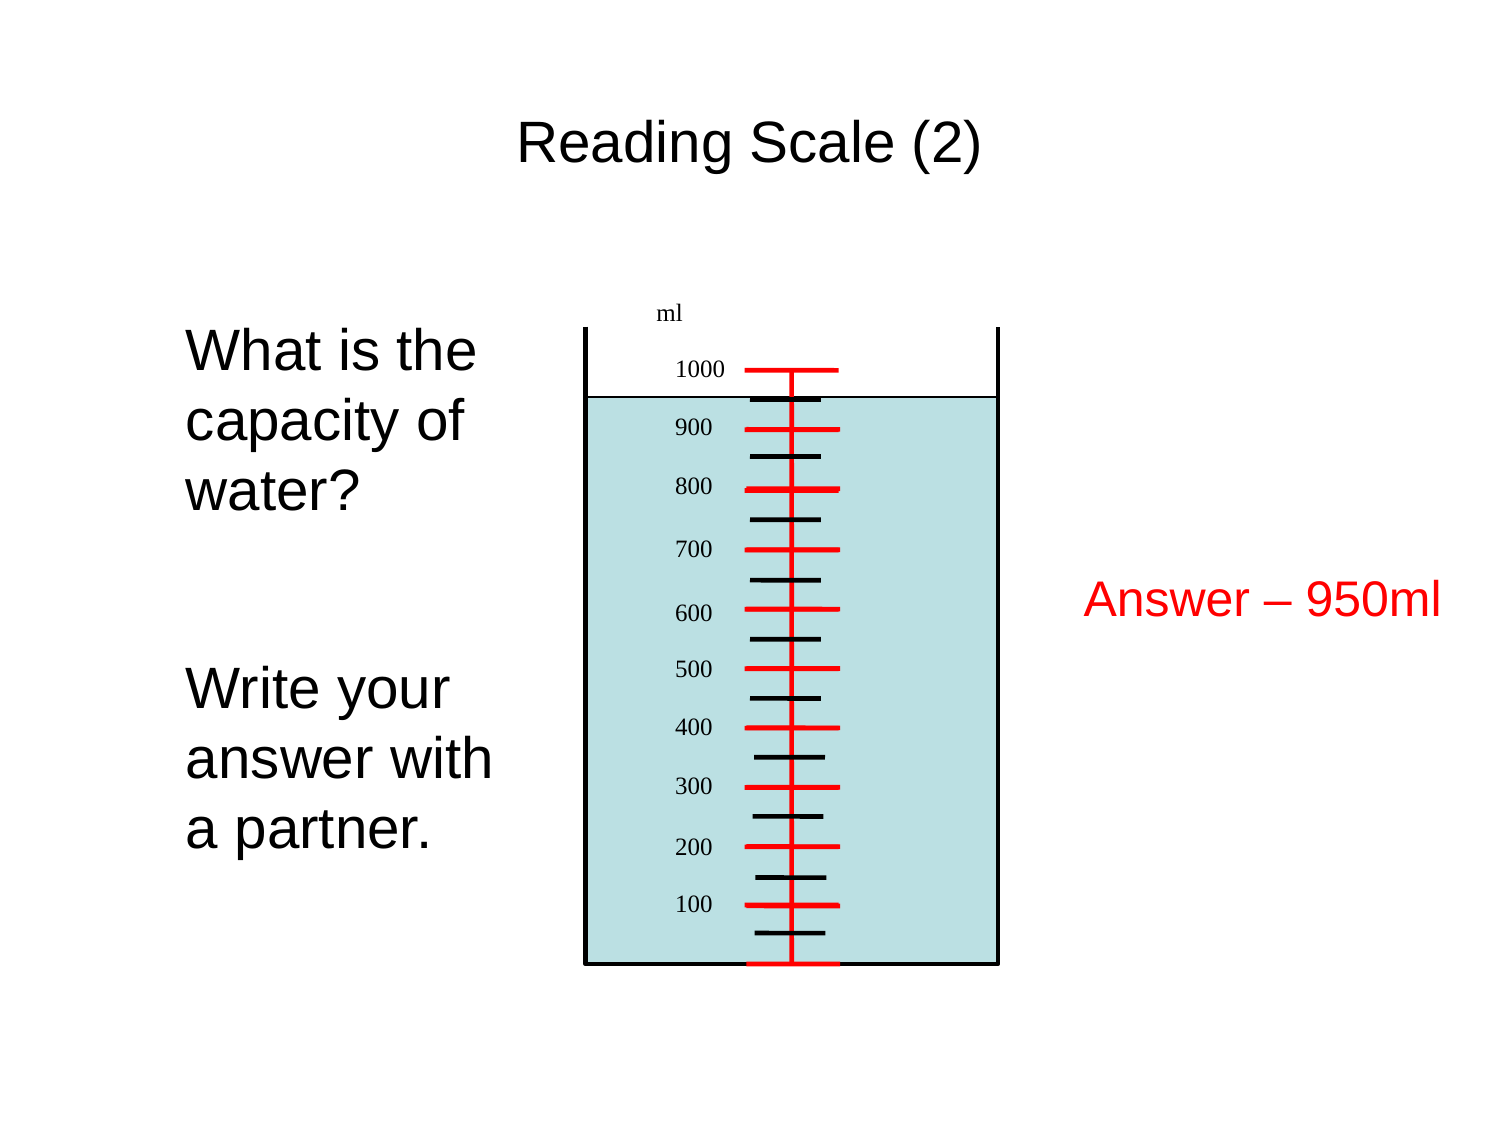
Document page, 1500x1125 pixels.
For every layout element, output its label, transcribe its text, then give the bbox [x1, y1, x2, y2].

title Reading Scale (2) [74, 44, 1426, 233]
text_box What is the capacity of water? Write your answer with a partner. [171, 304, 538, 868]
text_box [585, 288, 999, 965]
text_box Answer – 950ml [1068, 559, 1471, 635]
